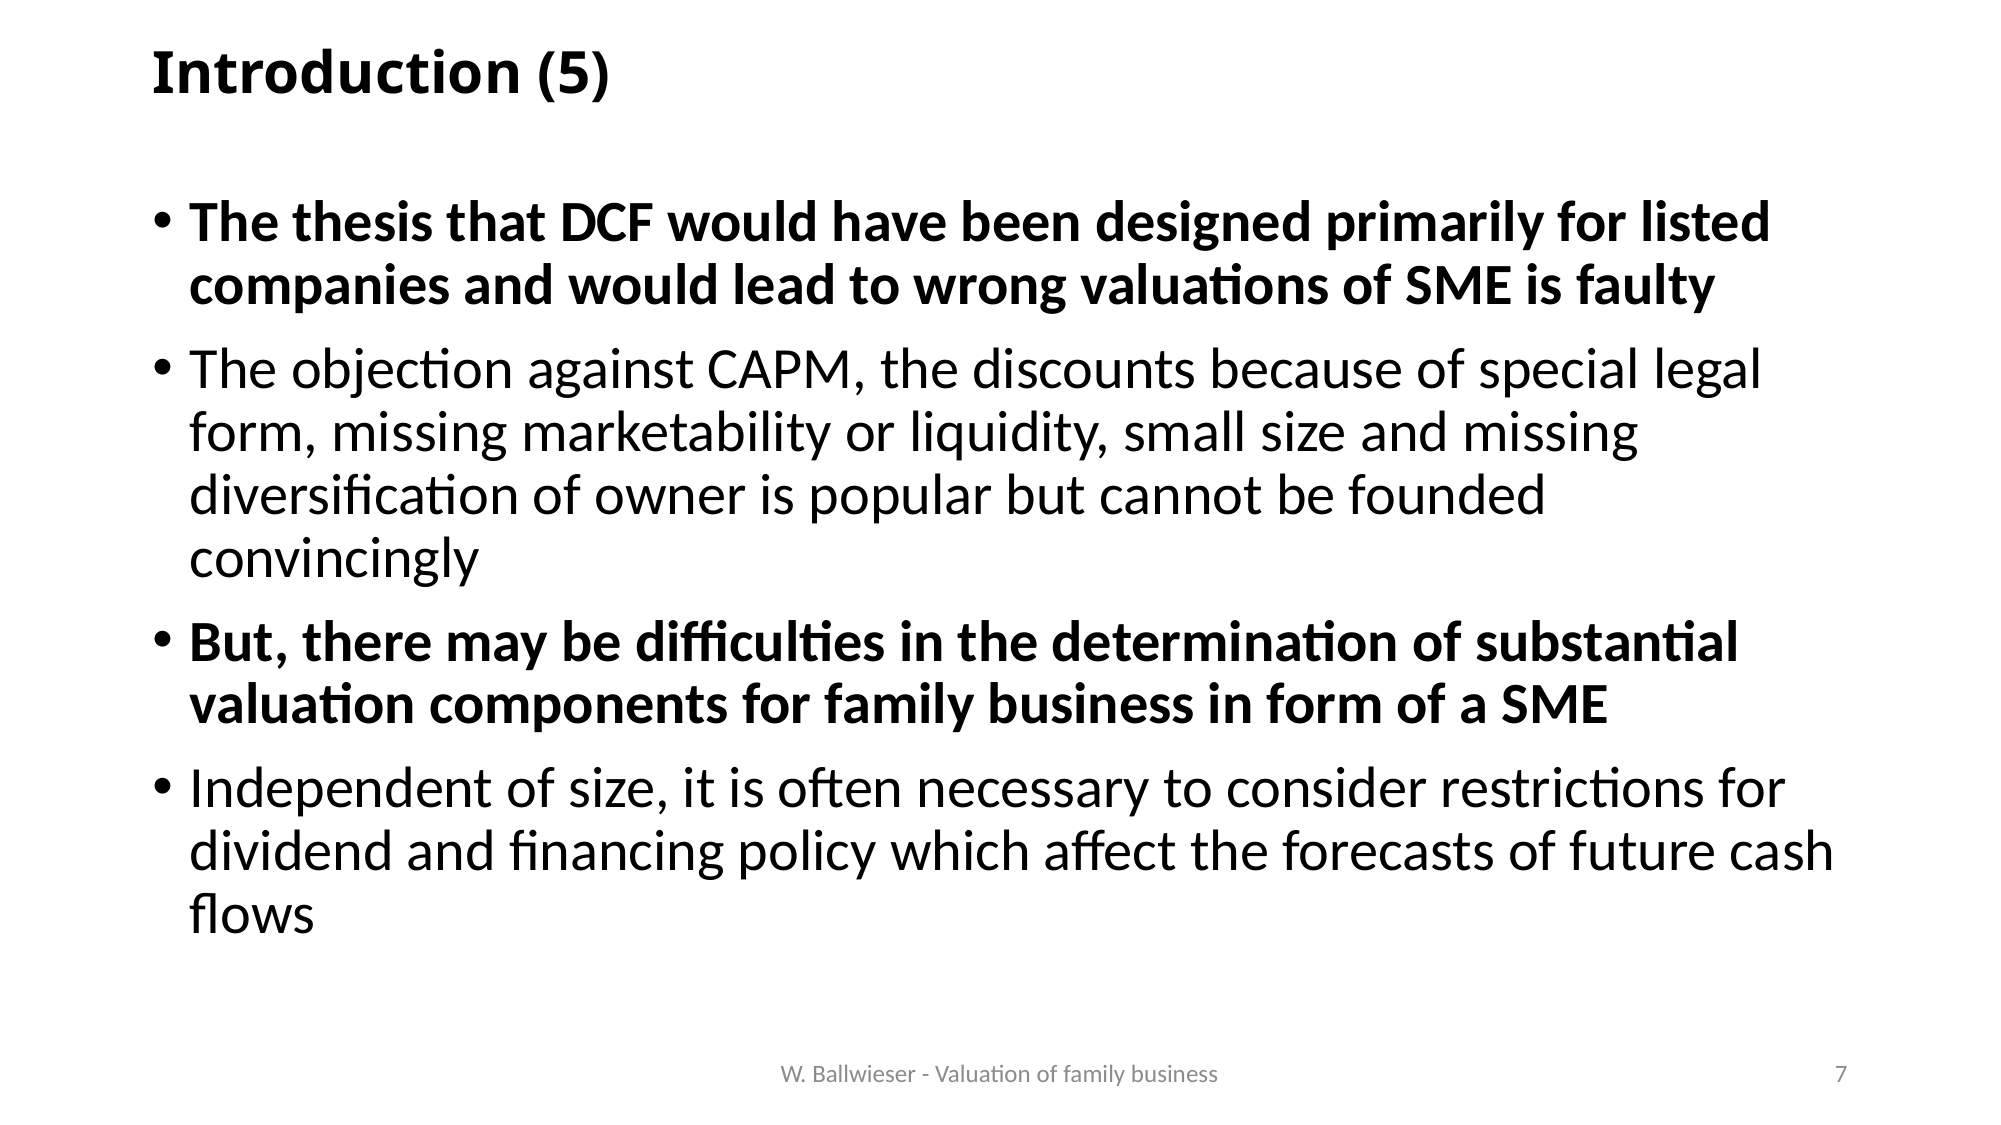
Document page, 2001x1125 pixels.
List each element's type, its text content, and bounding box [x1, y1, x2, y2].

title Introduction (5) [137, 0, 1863, 149]
footer W. Ballwieser - Valuation of family business [662, 1042, 1338, 1103]
slide_number 7 [1412, 1042, 1863, 1103]
list The thesis that DCF would have been designed primarily for listed companies and would lead to wrong valuations of SME is faulty The objection against CAPM, the discounts because of special legal form, missing marketability or liquidity, small size and missing diversification of owner is popular but cannot be founded convincingly But, there may be difficulties in the determination of substantial valuation components for family business in form of a SME Independent of size, it is often necessary to consider restrictions for dividend and financing policy which affect the forecasts of future cash flows [137, 183, 1863, 1014]
